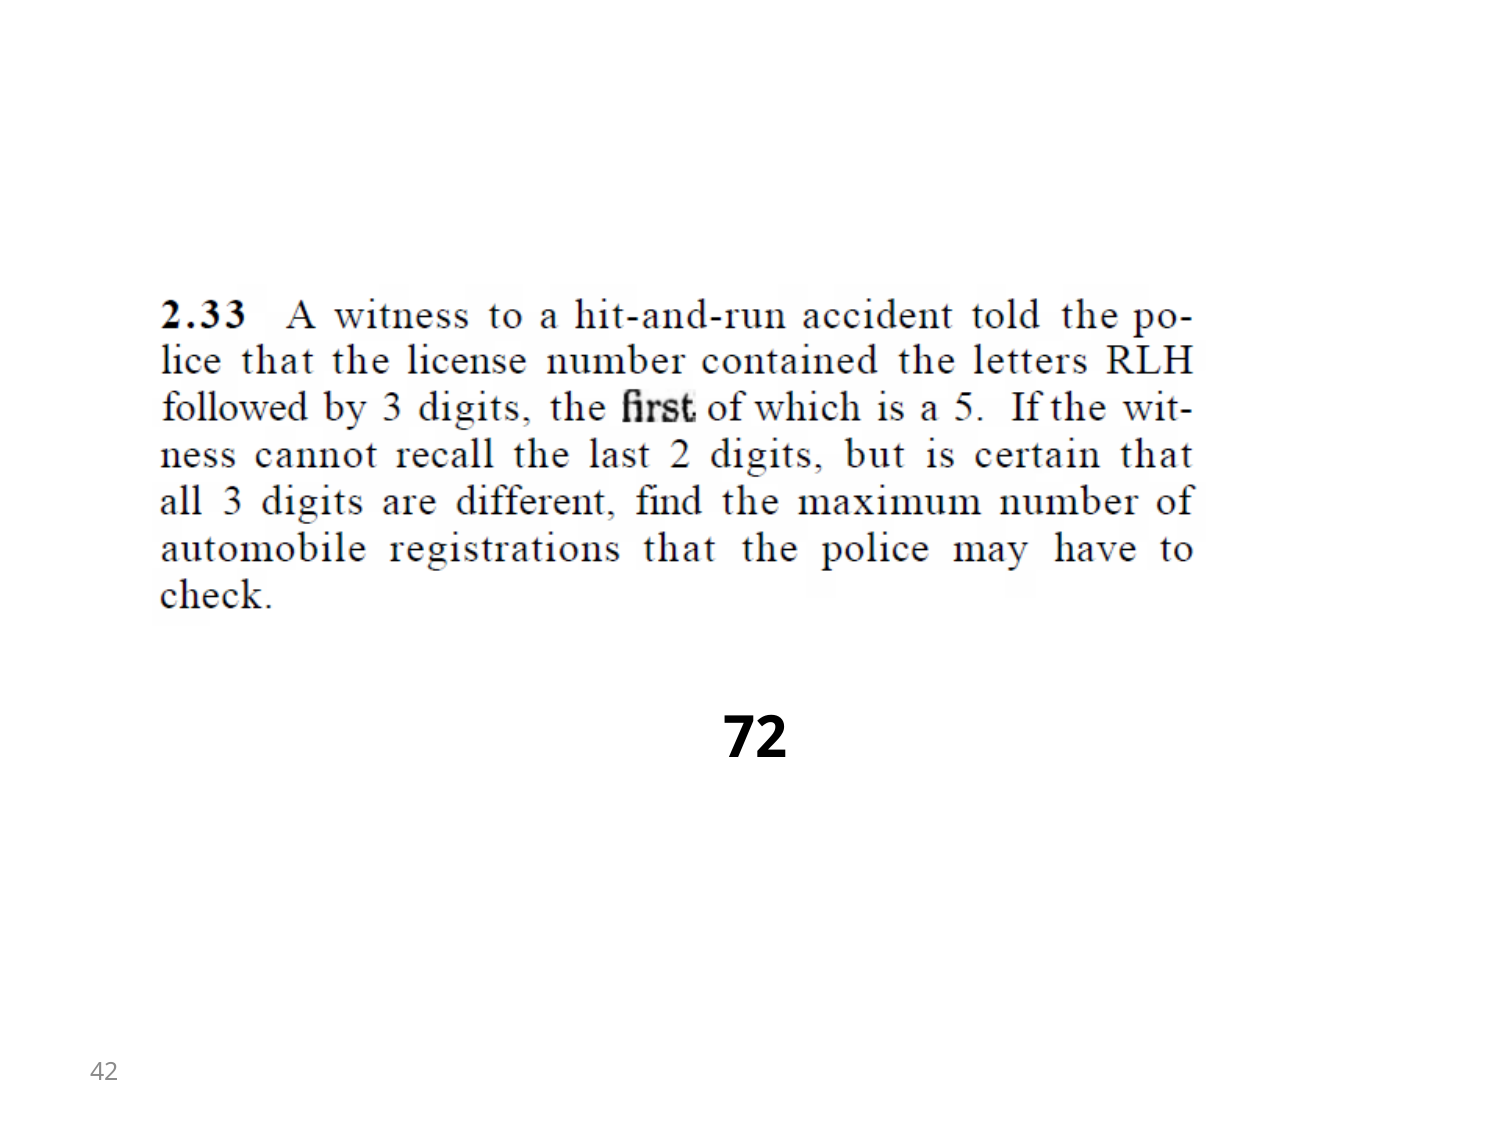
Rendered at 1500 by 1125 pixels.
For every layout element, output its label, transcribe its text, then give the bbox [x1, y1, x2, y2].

text_box 72 [562, 691, 950, 777]
slide_number 42 [75, 1042, 425, 1103]
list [105, 269, 1209, 647]
